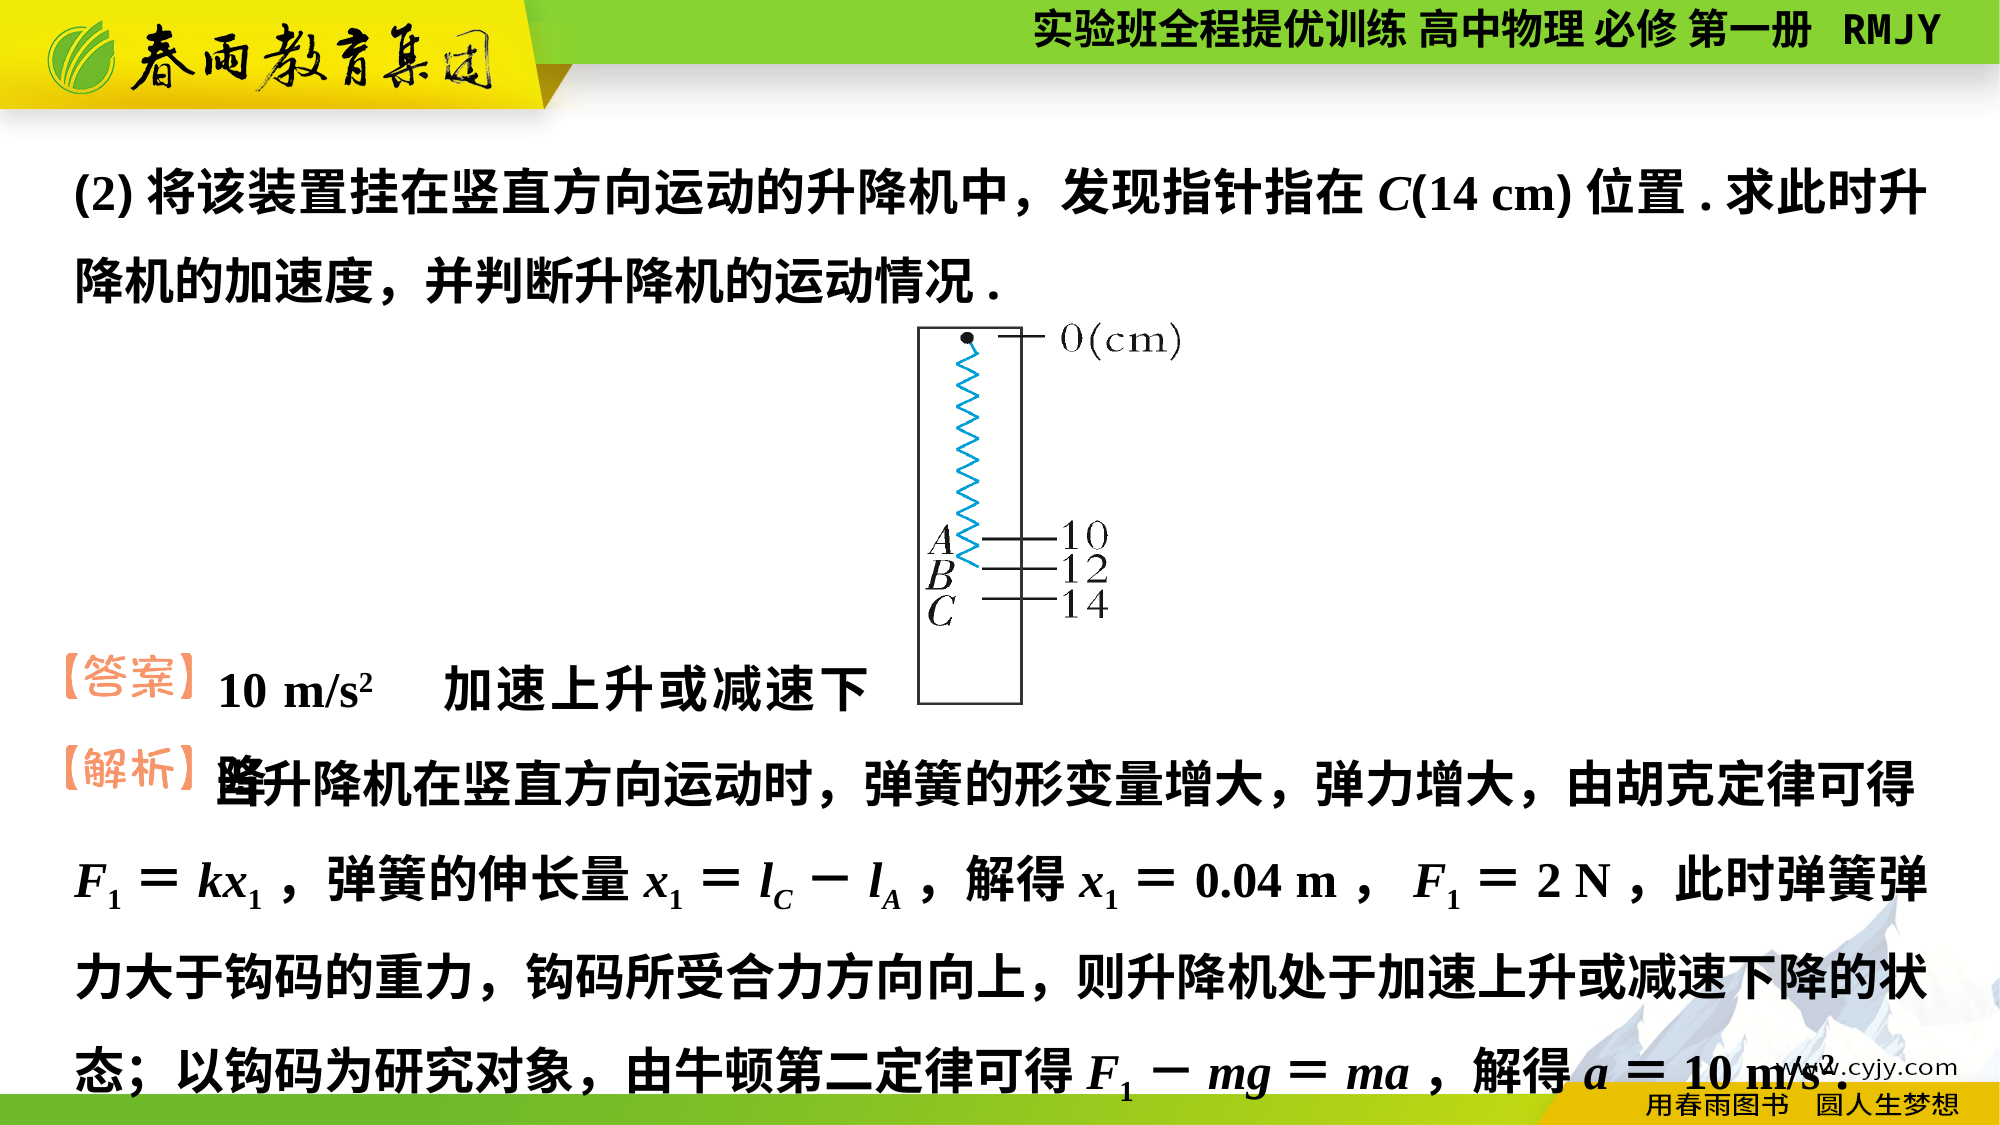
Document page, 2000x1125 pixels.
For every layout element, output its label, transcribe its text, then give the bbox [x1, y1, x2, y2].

text_box 10 m/s2 加速上升或减速下降 [202, 619, 885, 725]
list (2)将该装置挂在竖直方向运动的升降机中，发现指针指在C(14 cm)位置.求此时升降机的加速度，并判断升降机的运动情况. [59, 122, 1944, 320]
text_box 当升降机在竖直方向运动时，弹簧的形变量增大，弹力增大，由胡克定律可得F1＝kx1，弹簧的伸长量x1＝lC－lA，解得x1＝0.04 m，F1＝2 N，此时弹簧弹力大于钩码的重力，钩码所受合力方向向上，则升降机处于加速上升或减速下降的状态；以钩码为研究对象，由牛顿第二定律可得F1－mg＝ma，解得a＝10 m/s2. [59, 715, 1944, 1116]
picture [0, 0, 2000, 1125]
